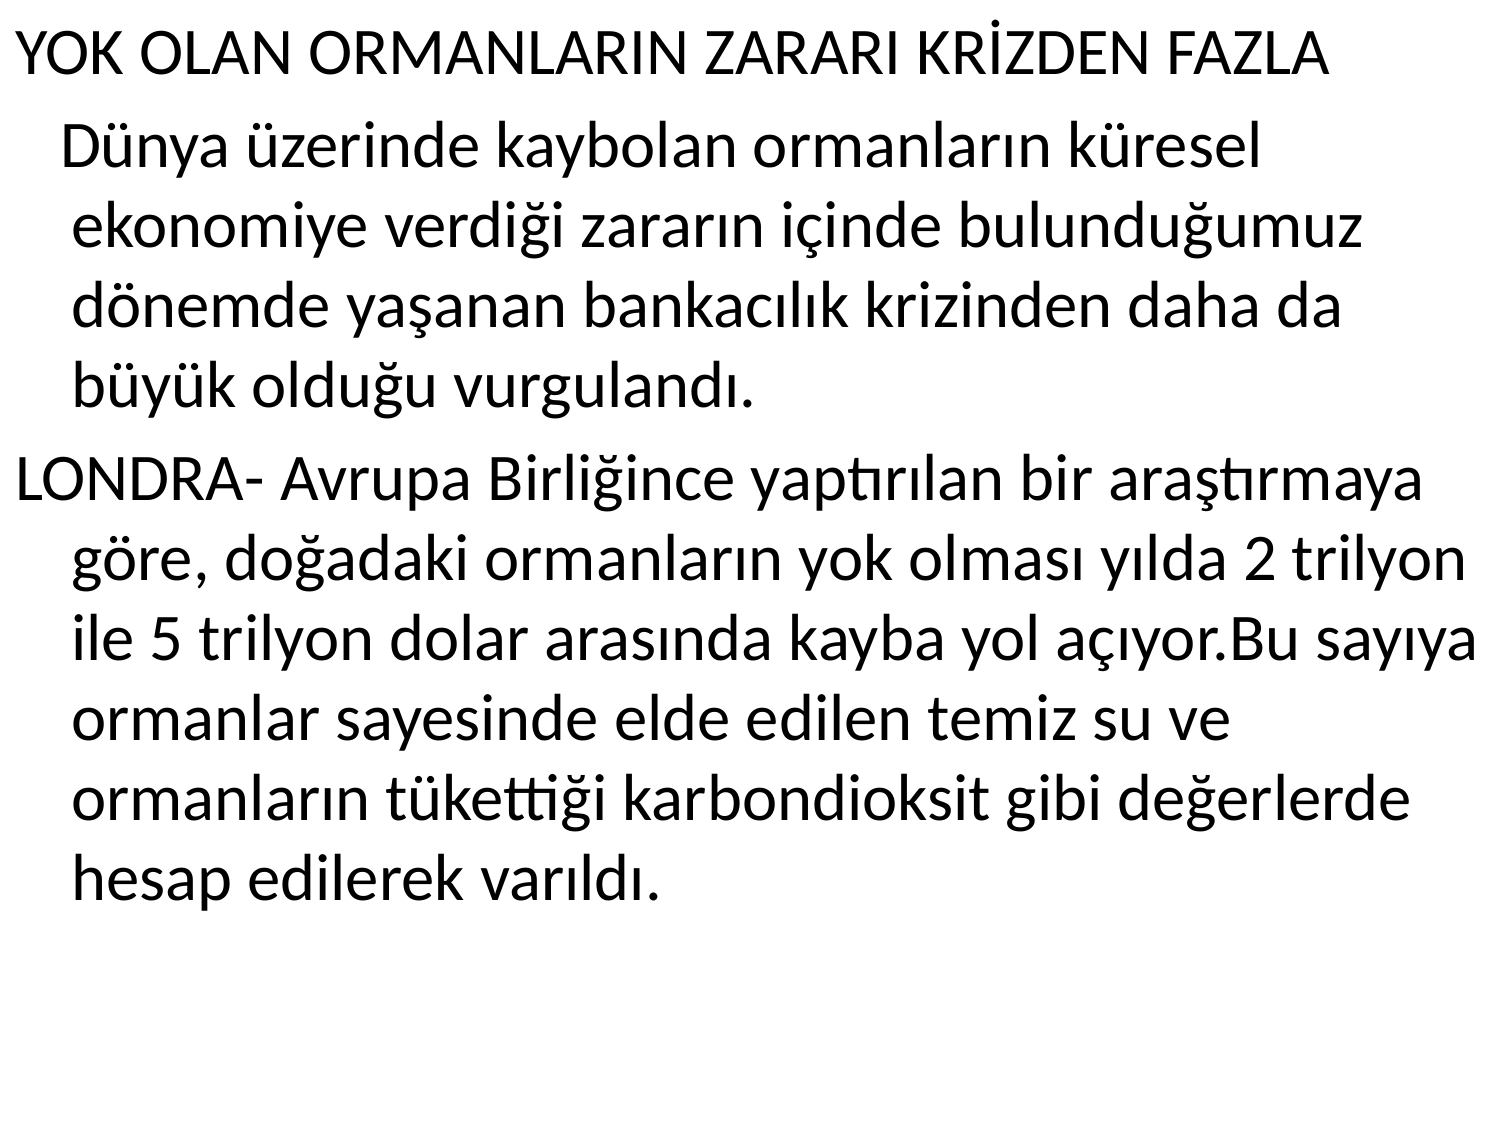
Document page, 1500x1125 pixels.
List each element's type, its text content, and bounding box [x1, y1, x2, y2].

list YOK OLAN ORMANLARIN ZARARI KRİZDEN FAZLA Dünya üzerinde kaybolan ormanların küresel ekonomiye verdiği zararın içinde bulunduğumuz dönemde yaşanan bankacılık krizinden daha da büyük olduğu vurgulandı. LONDRA- Avrupa Birliğince yaptırılan bir araştırmaya göre, doğadaki ormanların yok olması yılda 2 trilyon ile 5 trilyon dolar arasında kayba yol açıyor.Bu sayıya ormanlar sayesinde elde edilen temiz su ve ormanların tükettiği karbondioksit gibi değerlerde hesap edilerek varıldı. [0, 0, 1500, 1125]
